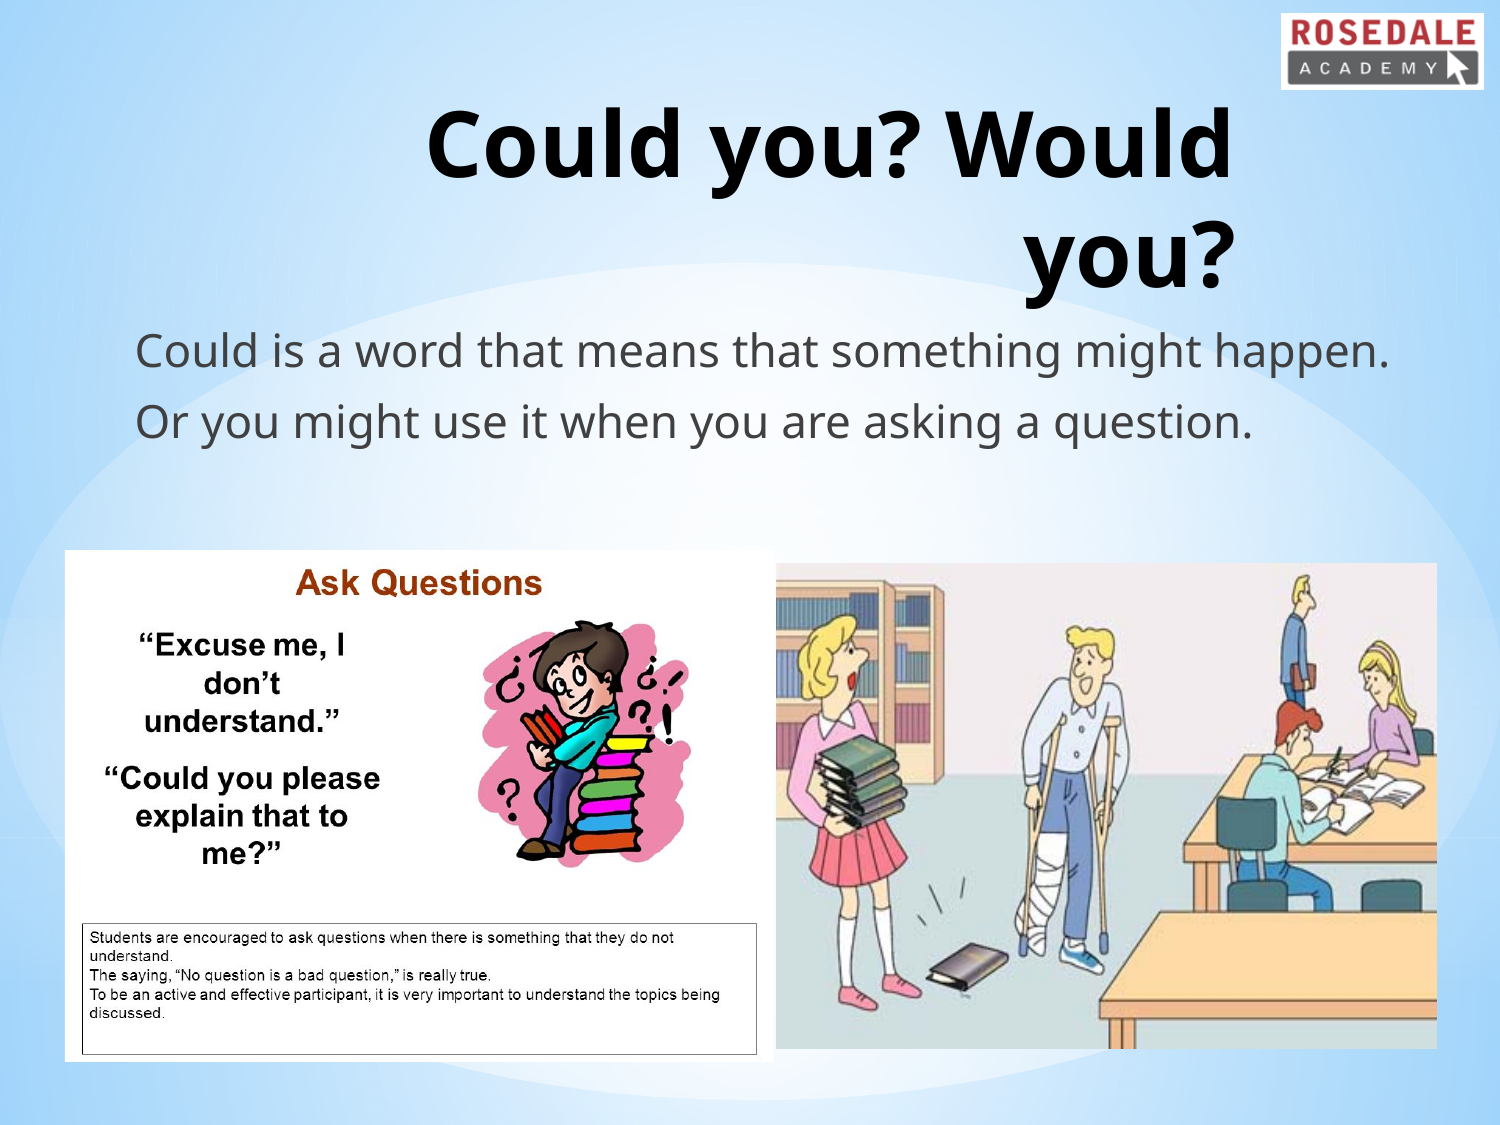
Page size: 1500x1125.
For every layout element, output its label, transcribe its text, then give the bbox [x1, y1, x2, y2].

title Could you? Would you? [183, 78, 1252, 266]
picture [1281, 12, 1484, 91]
list Could is a word that means that something might happen. Or you might use it when you are asking a question. [112, 314, 1412, 561]
picture [775, 563, 1438, 1049]
picture [64, 550, 774, 1062]
